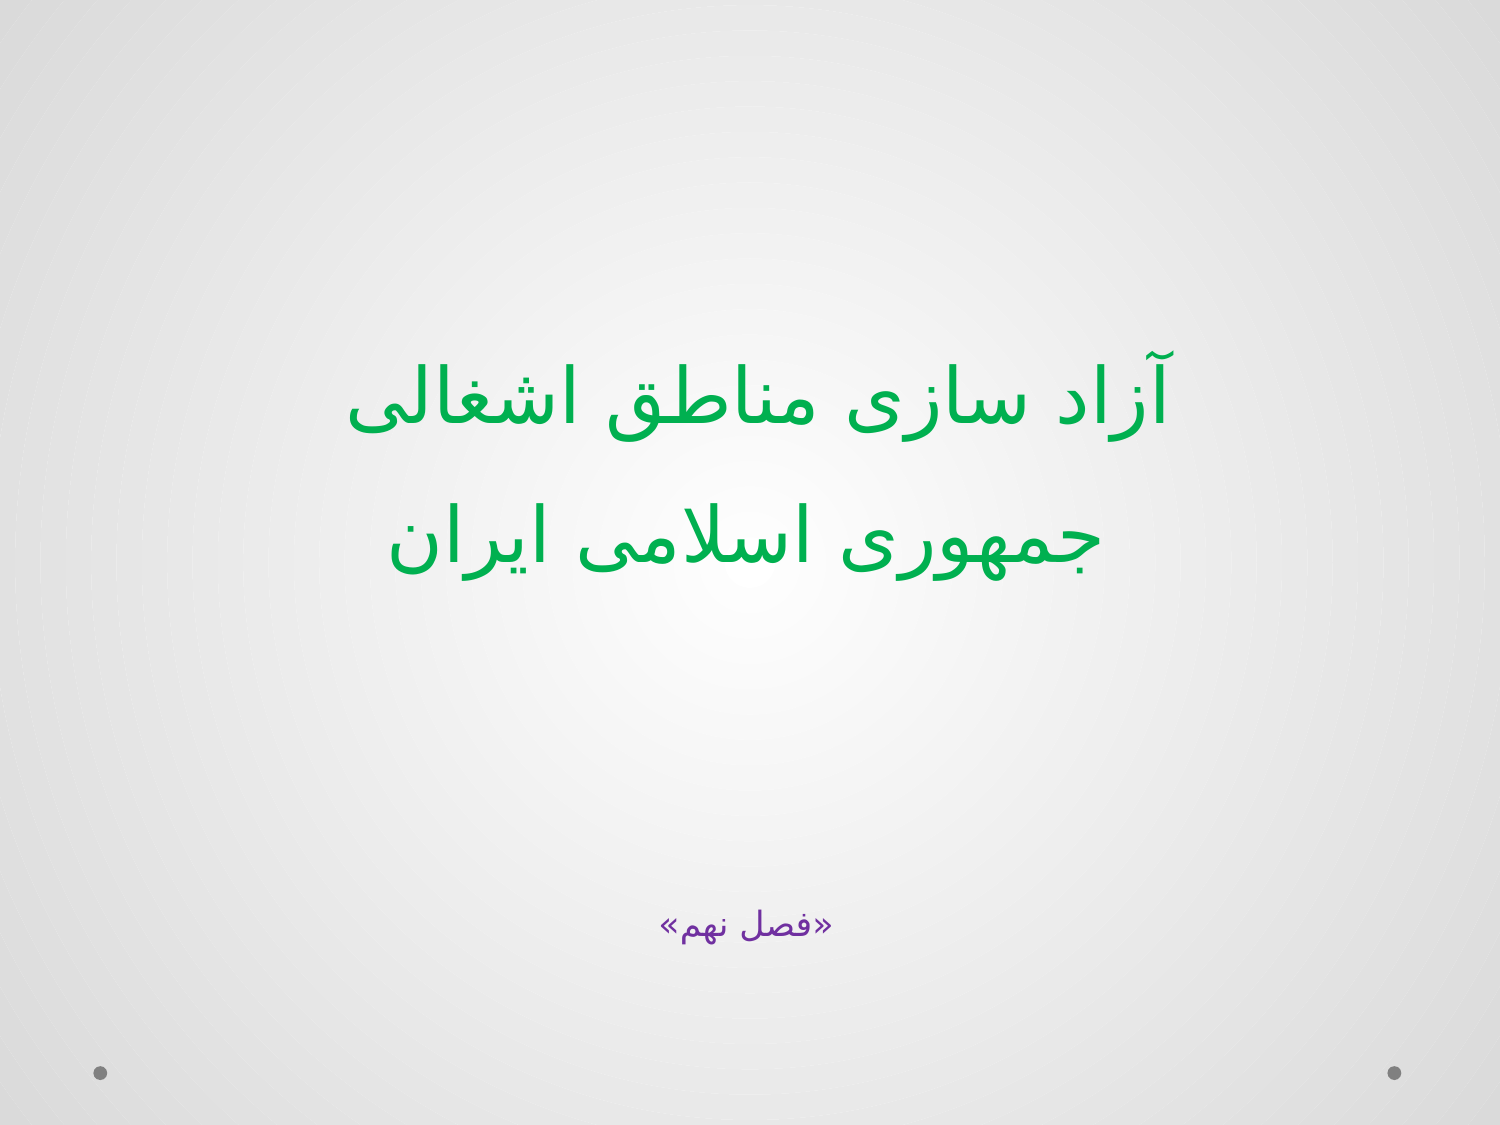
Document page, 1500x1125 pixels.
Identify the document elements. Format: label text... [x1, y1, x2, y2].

title آزاد سازی مناطق اشغالی جمهوری اسلامی ایران «فصل نهم» [64, 290, 1428, 951]
